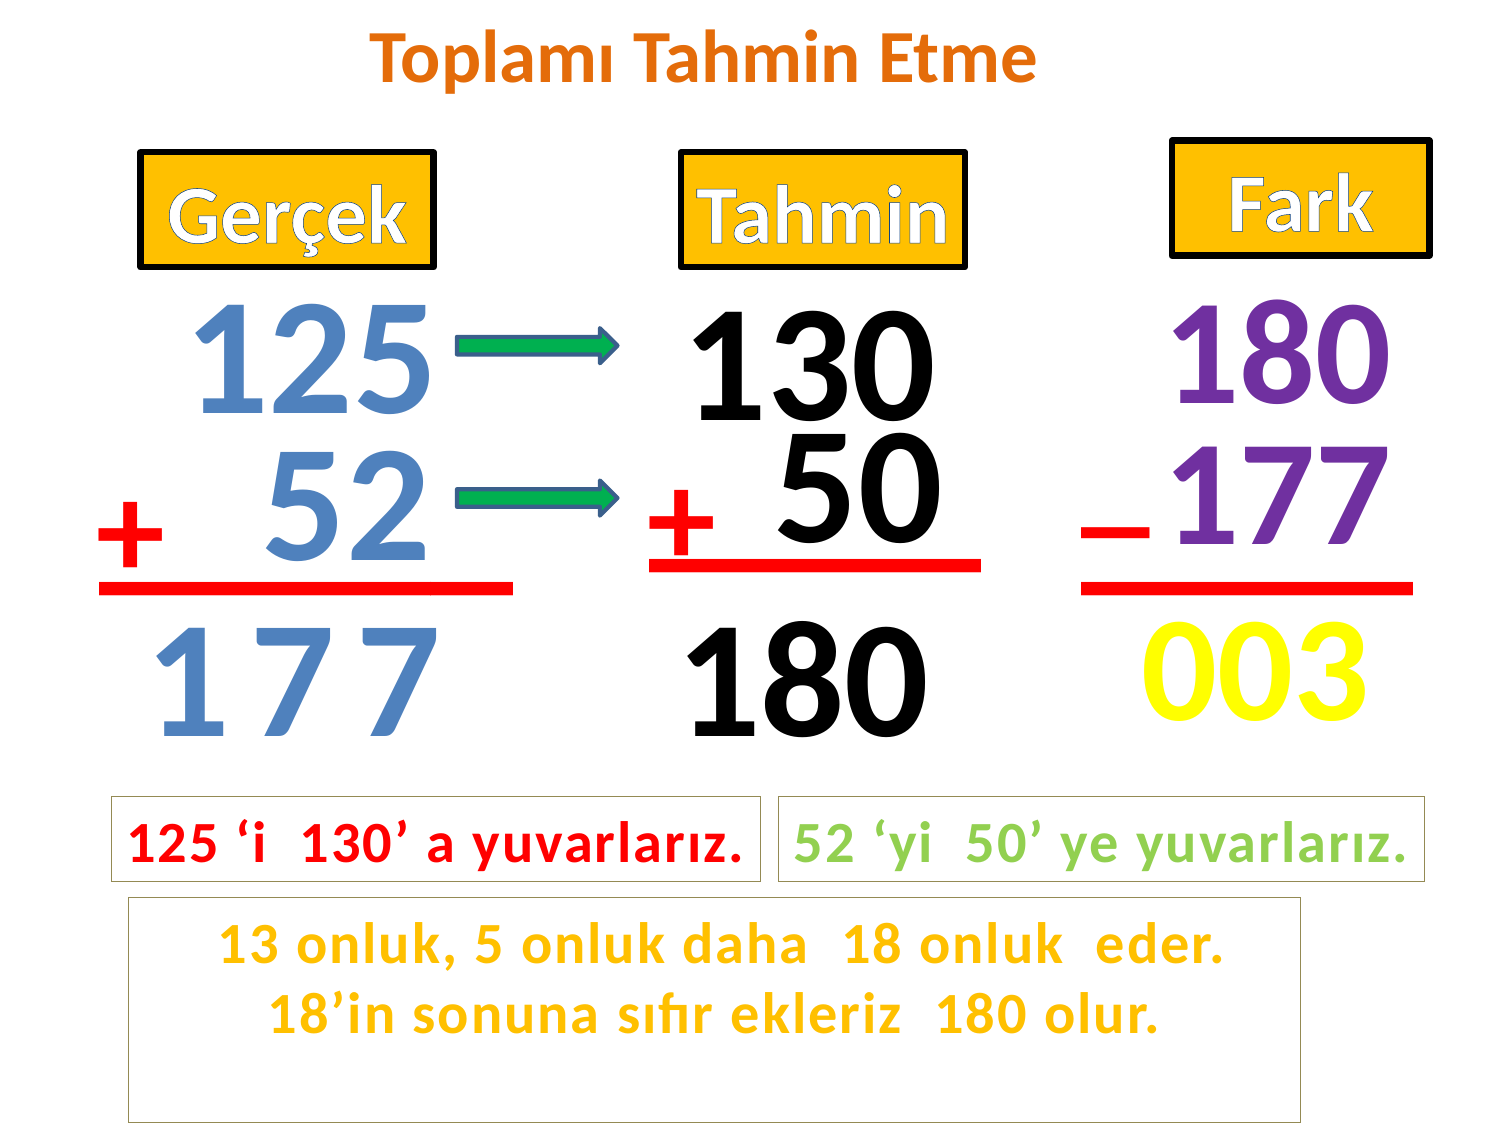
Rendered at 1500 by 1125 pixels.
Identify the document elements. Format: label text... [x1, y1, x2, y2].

text_box Toplamı Tahmin Etme [354, 0, 1054, 105]
text_box _ [1066, 375, 1154, 555]
text_box Tahmin [680, 152, 965, 268]
text_box + [632, 421, 720, 602]
text_box 7 [352, 562, 457, 778]
text_box [454, 326, 620, 366]
text_box 180 [1136, 246, 1418, 386]
text_box Gerçek [140, 152, 434, 268]
text_box 1 [128, 562, 246, 778]
text_box 7 [246, 562, 352, 778]
text_box 50 [661, 351, 959, 374]
text_box ____ [1054, 398, 1442, 614]
text_box 13 onluk, 5 onluk daha 18 onluk eder. 18’in sonuna sıfır ekleriz 180 olur. [128, 897, 1301, 1123]
text_box [454, 478, 620, 518]
text_box 130 [656, 246, 991, 374]
text_box 003 [1126, 562, 1385, 758]
text_box 52 ‘yi 50’ ye yuvarlarız. [778, 796, 1425, 882]
text_box 125 ‘i 130’ a yuvarlarız. [111, 796, 761, 882]
text_box Fark [1171, 140, 1430, 256]
text_box ____ [634, 374, 997, 590]
text_box 180 [644, 590, 961, 778]
text_box 52 [246, 386, 446, 398]
text_box + [81, 433, 169, 614]
text_box _____ [84, 398, 530, 614]
text_box 125 [118, 222, 454, 398]
text_box 177 [1154, 386, 1418, 398]
